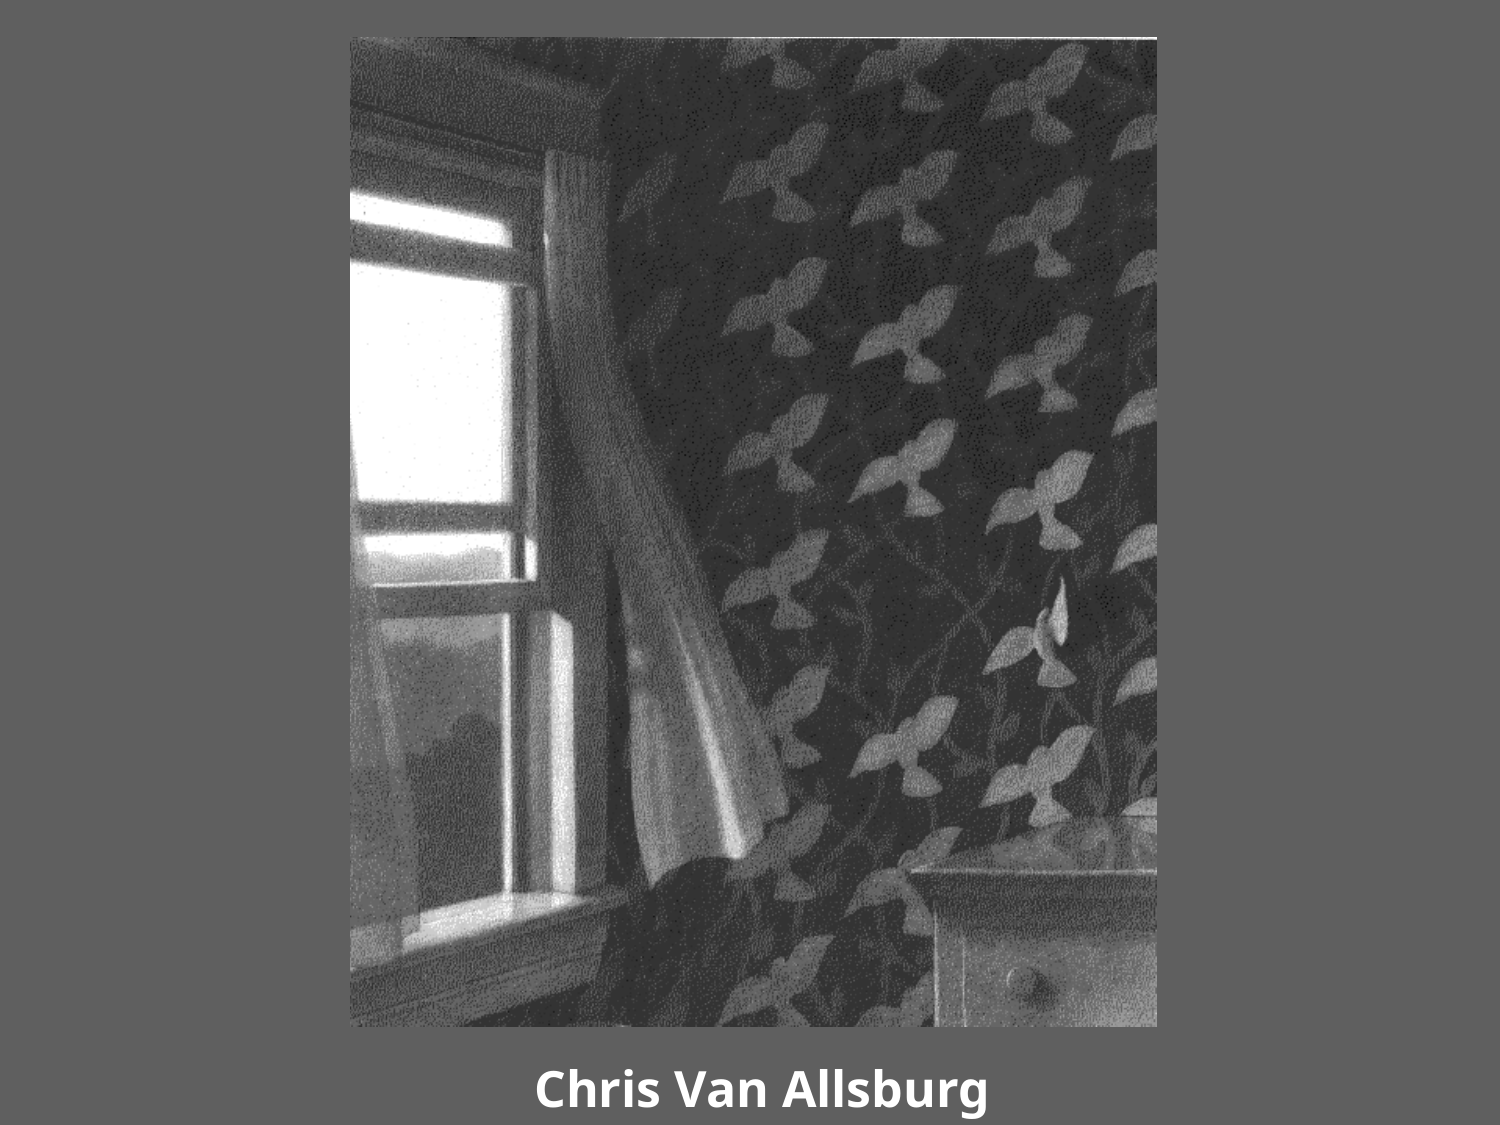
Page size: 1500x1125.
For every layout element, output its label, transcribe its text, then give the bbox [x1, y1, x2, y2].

picture [349, 37, 1157, 1027]
text_box Chris Van Allsburg [424, 1049, 1100, 1125]
